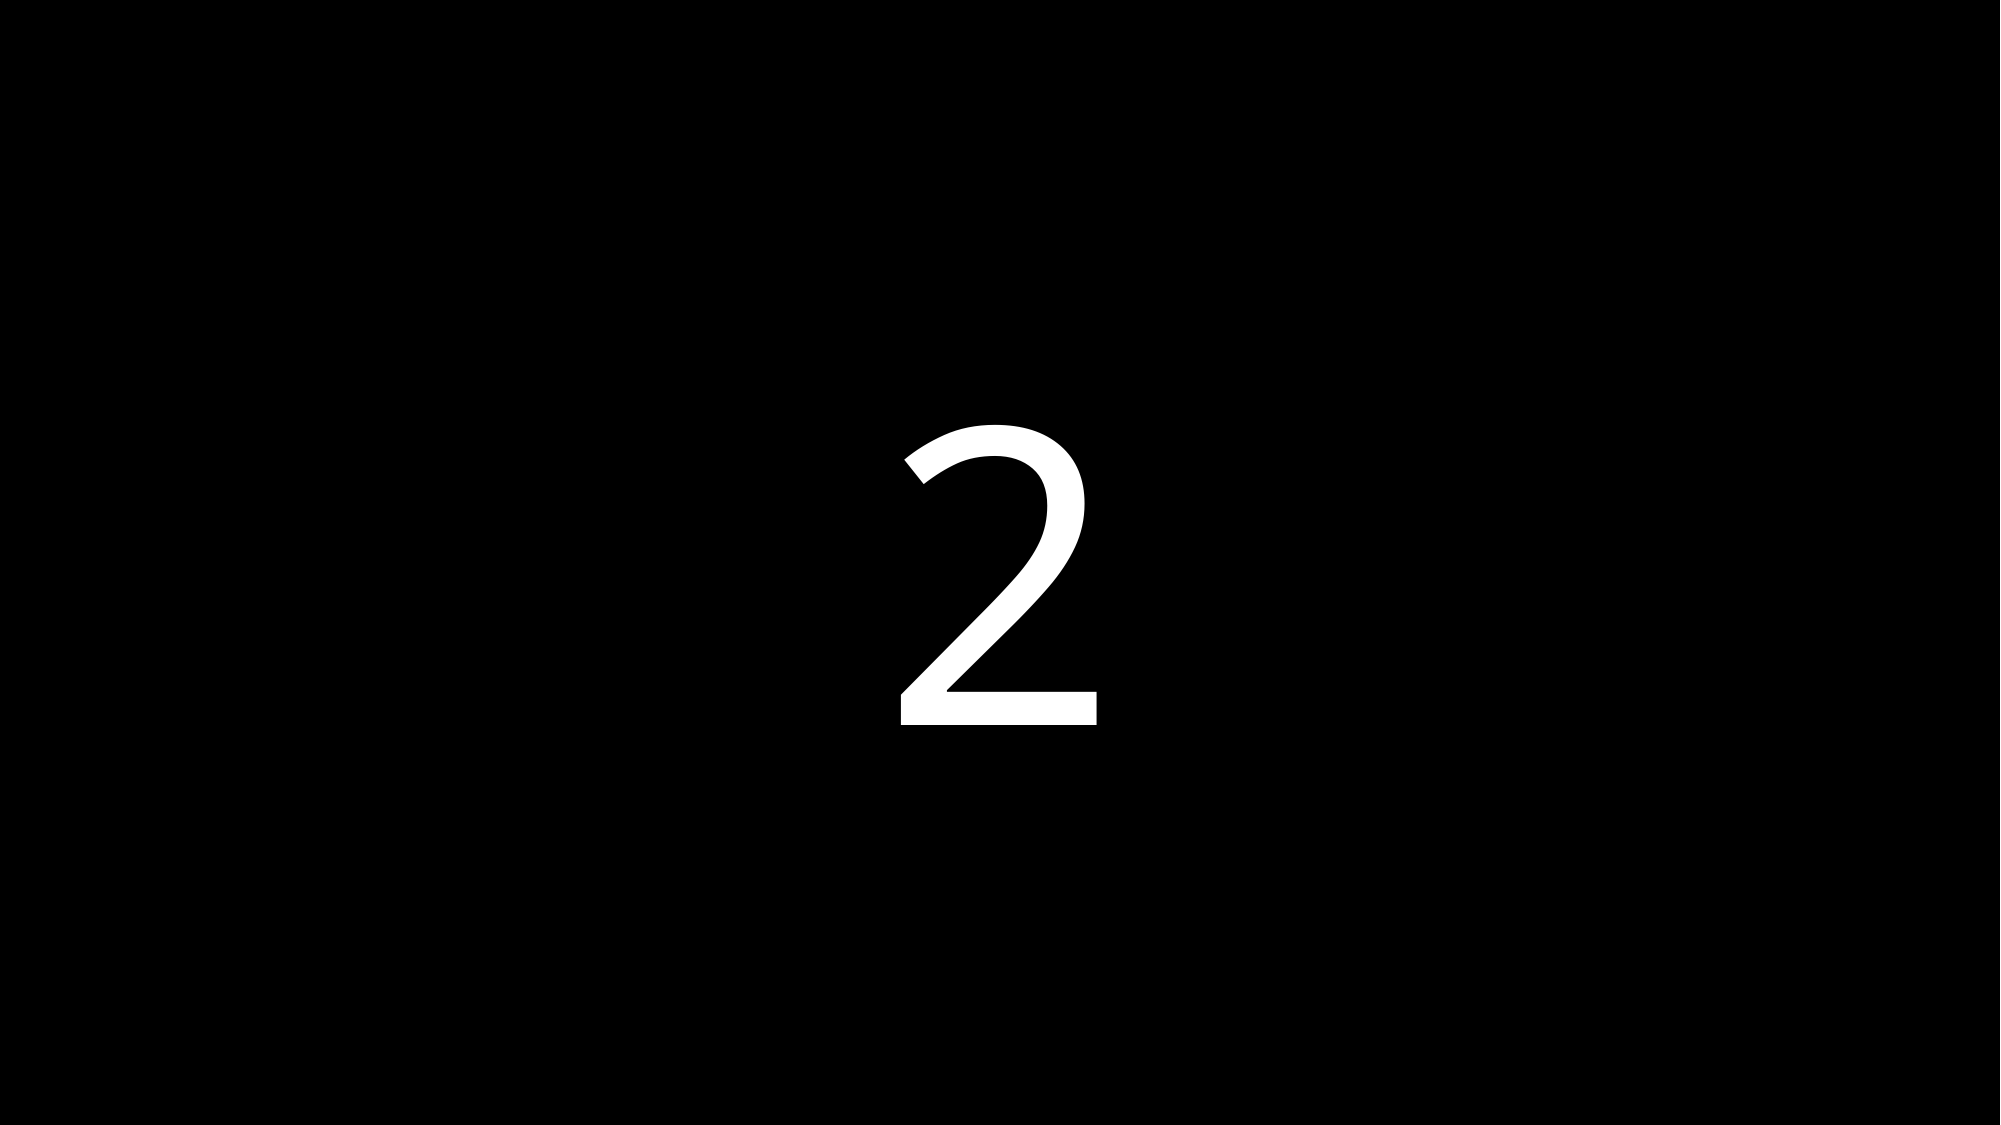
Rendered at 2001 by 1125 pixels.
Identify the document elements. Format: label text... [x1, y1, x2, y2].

text_box 2 [500, 303, 1500, 816]
